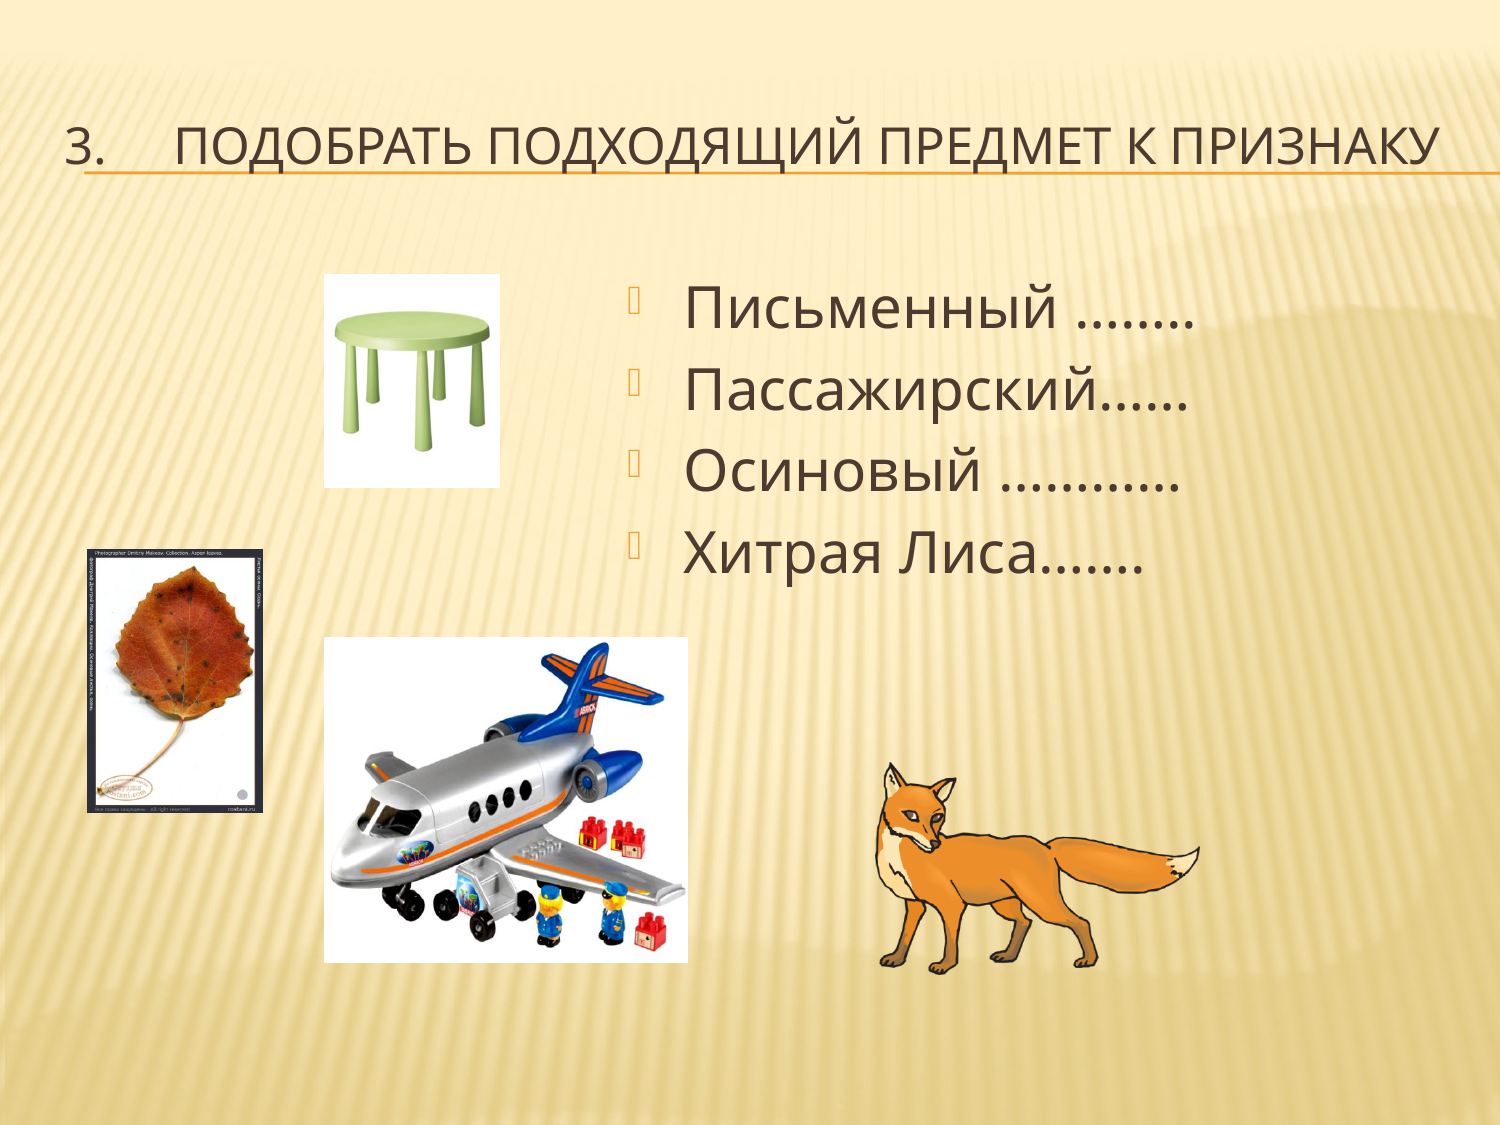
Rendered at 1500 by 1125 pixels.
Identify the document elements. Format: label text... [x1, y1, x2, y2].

picture [87, 549, 263, 813]
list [324, 274, 501, 488]
picture [874, 762, 1201, 976]
picture [324, 637, 688, 963]
title 3. Подобрать подходящий предмет к признаку [49, 75, 1475, 213]
list Письменный …….. Пассажирский…… Осиновый ………… Хитрая Лиса……. [612, 262, 1425, 1005]
